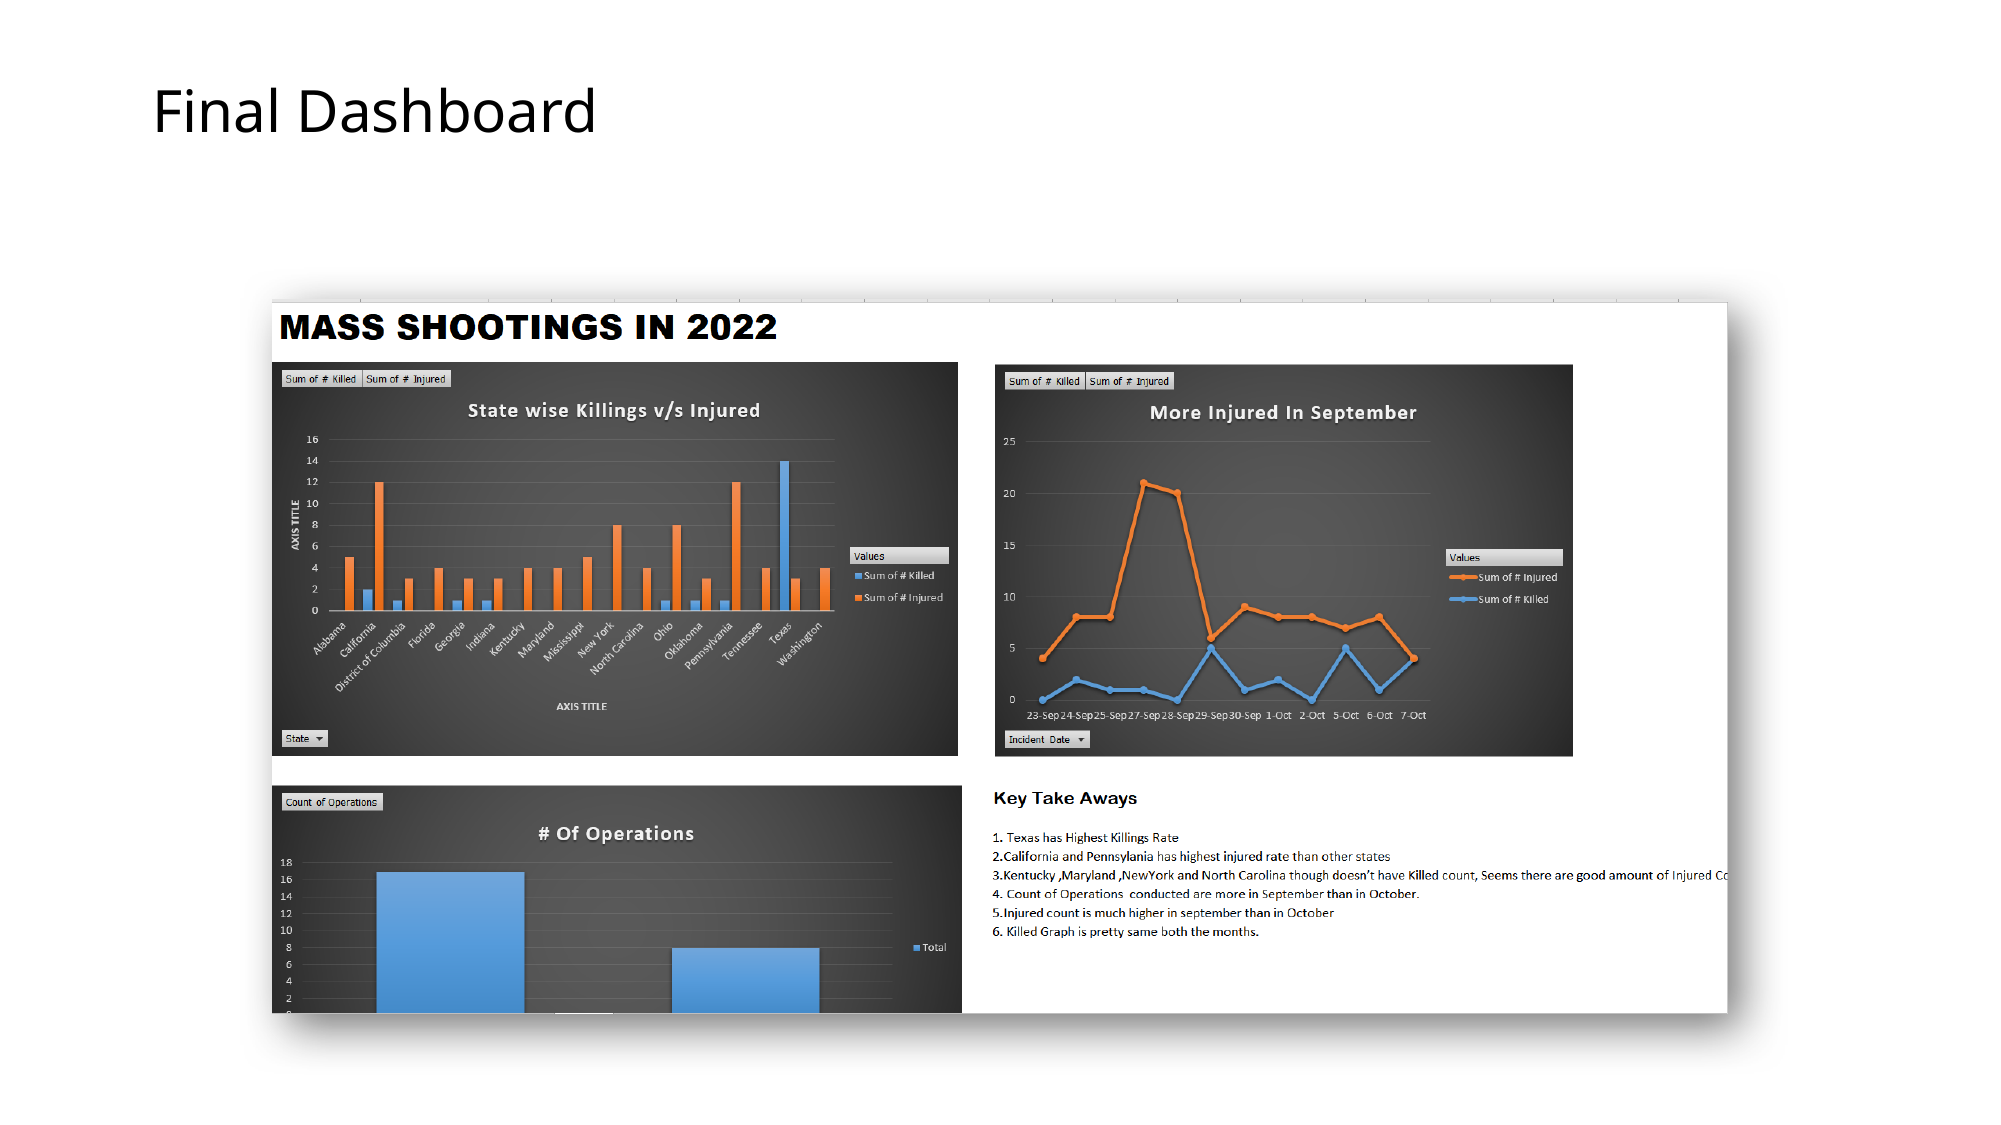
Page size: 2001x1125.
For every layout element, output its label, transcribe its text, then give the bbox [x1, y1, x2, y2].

title Final Dashboard [137, 59, 1863, 278]
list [272, 299, 1728, 1014]
